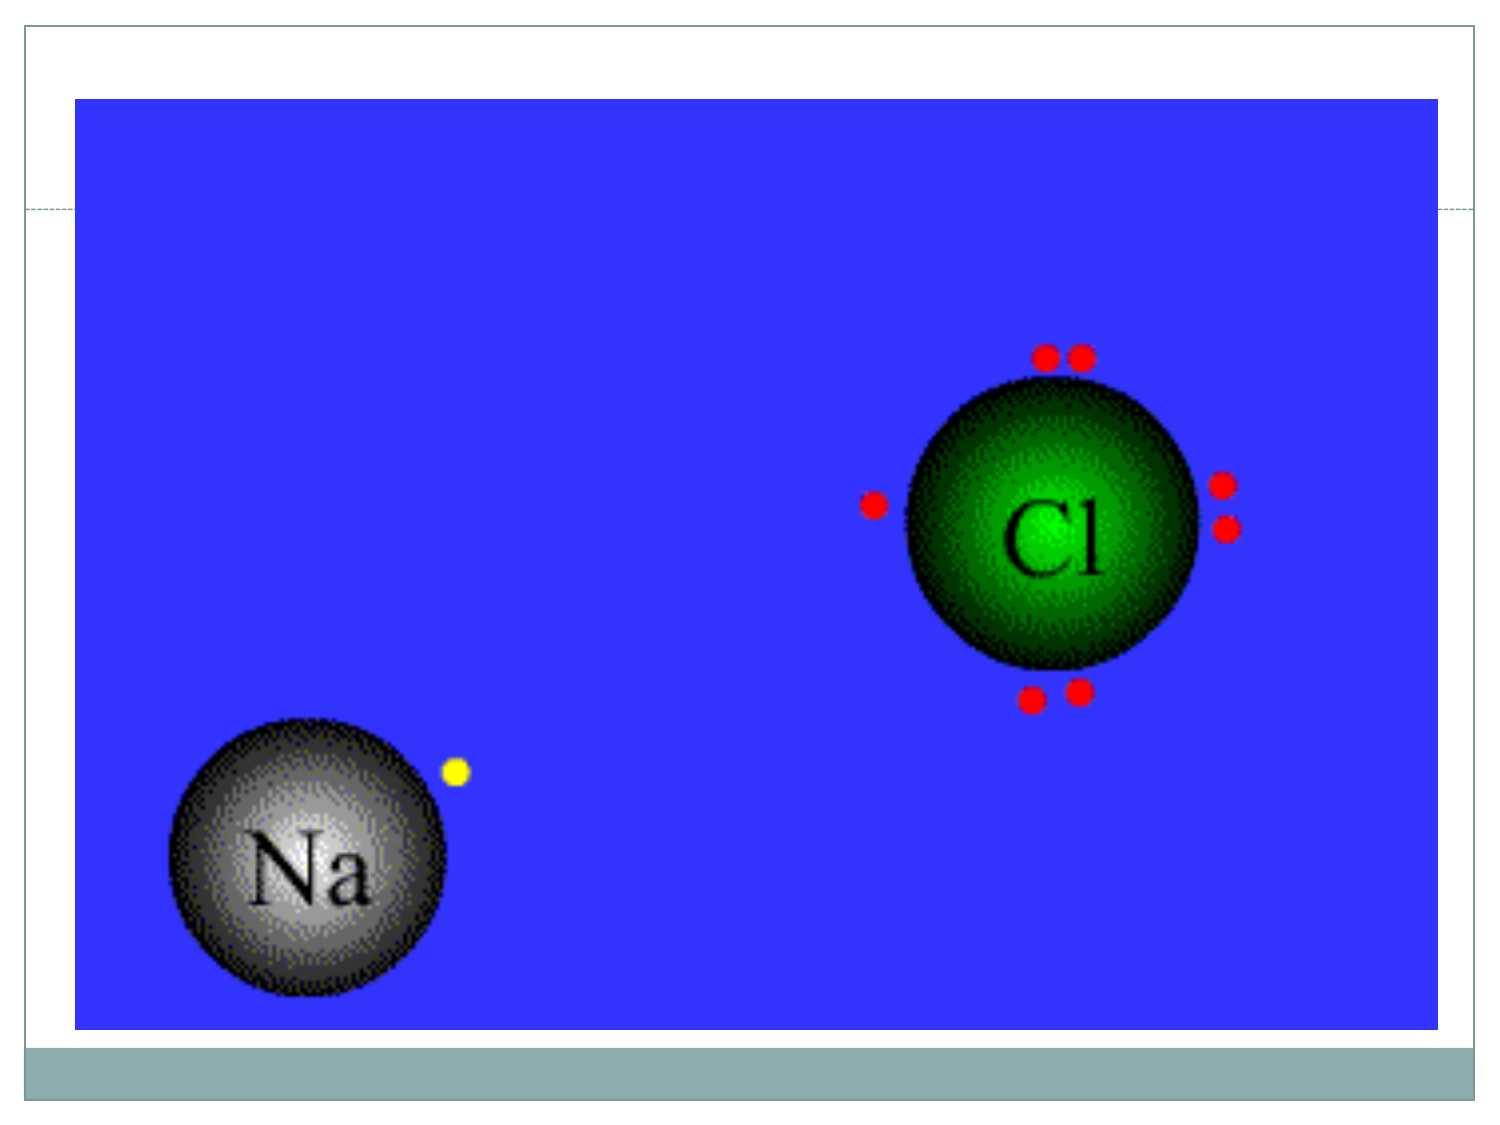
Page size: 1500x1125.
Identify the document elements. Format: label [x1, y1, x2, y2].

picture [74, 99, 1438, 1030]
